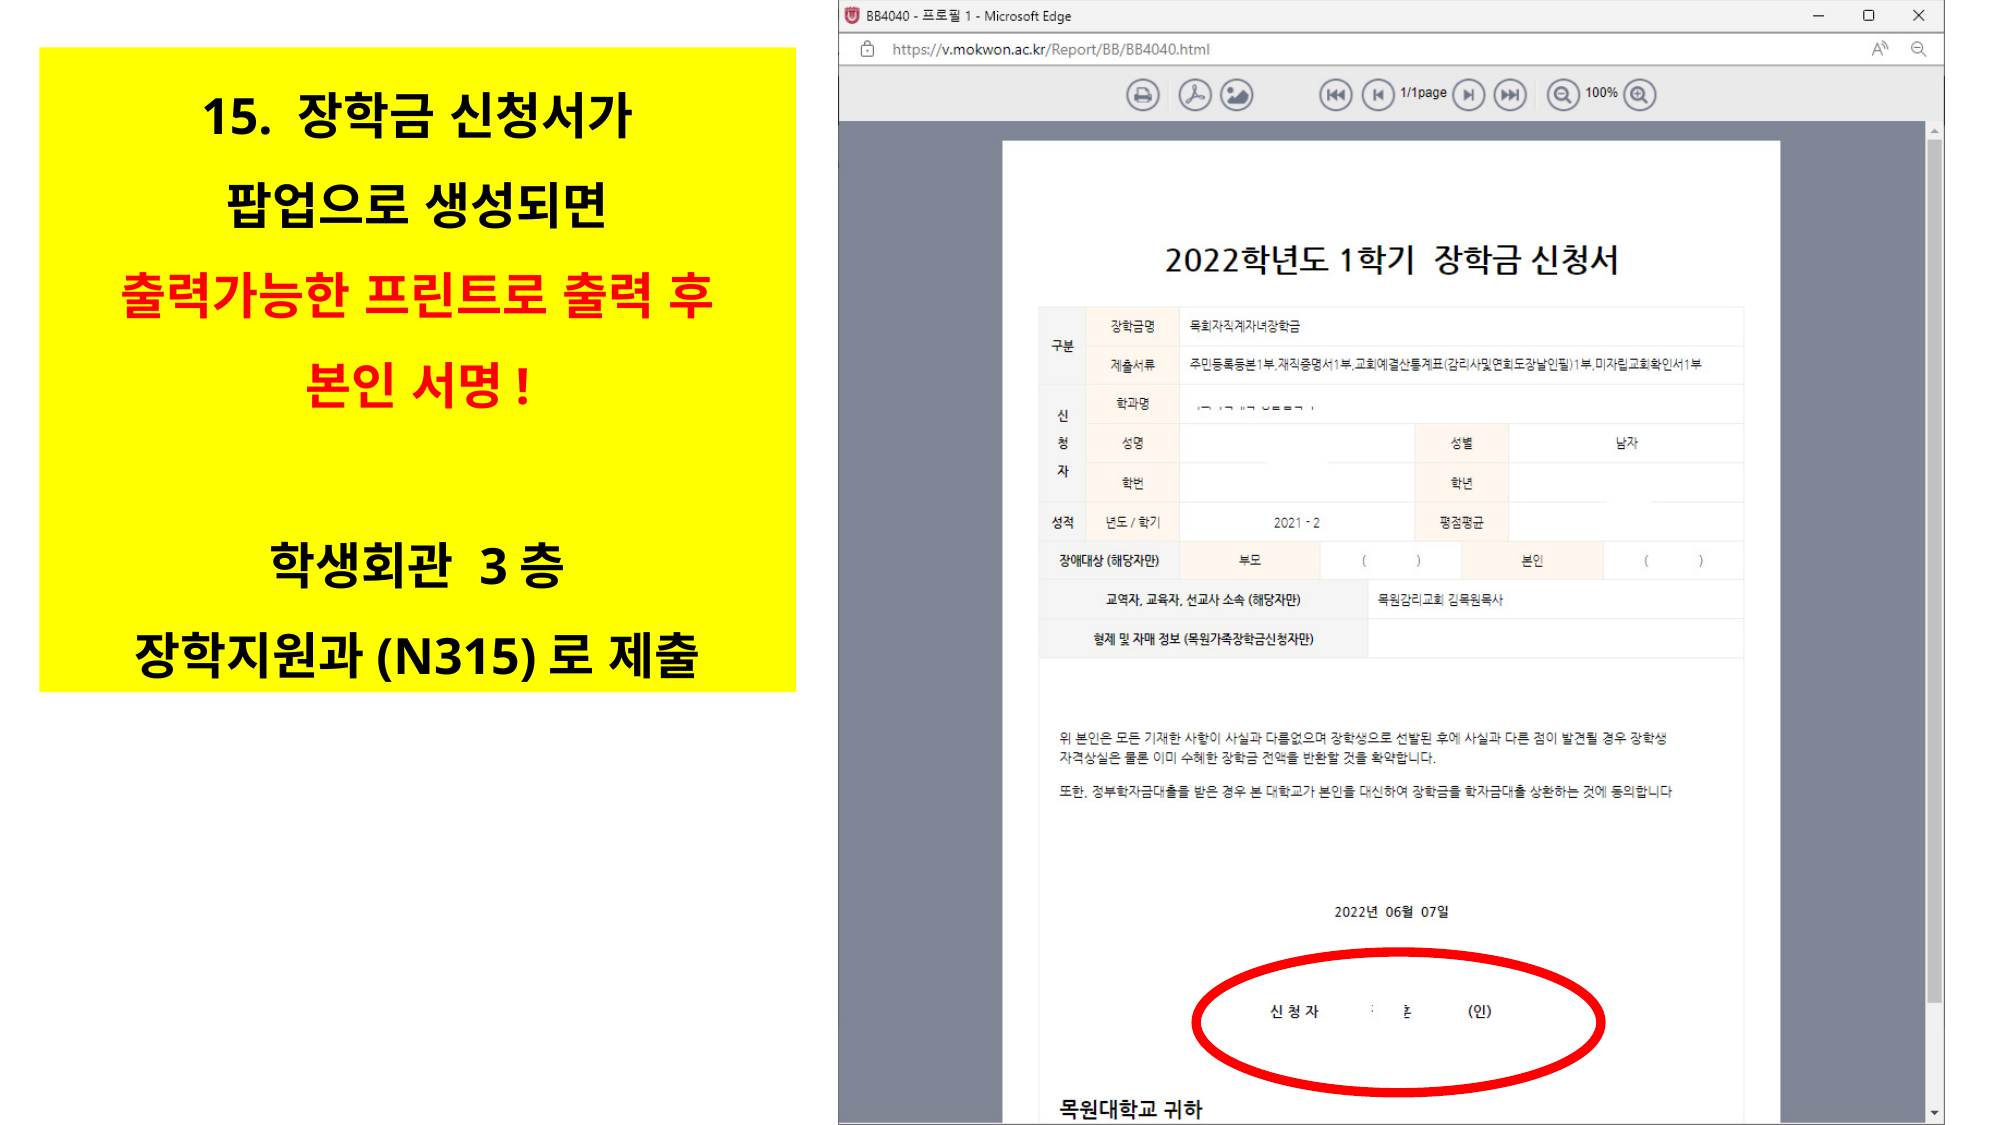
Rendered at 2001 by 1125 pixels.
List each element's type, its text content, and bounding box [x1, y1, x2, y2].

picture [838, 0, 1945, 1125]
text_box 15. 장학금 신청서가 팝업으로 생성되면 출력가능한 프린트로 출력 후 본인 서명! 학생회관 3층 장학지원과(N315)로 제출 [39, 47, 796, 693]
